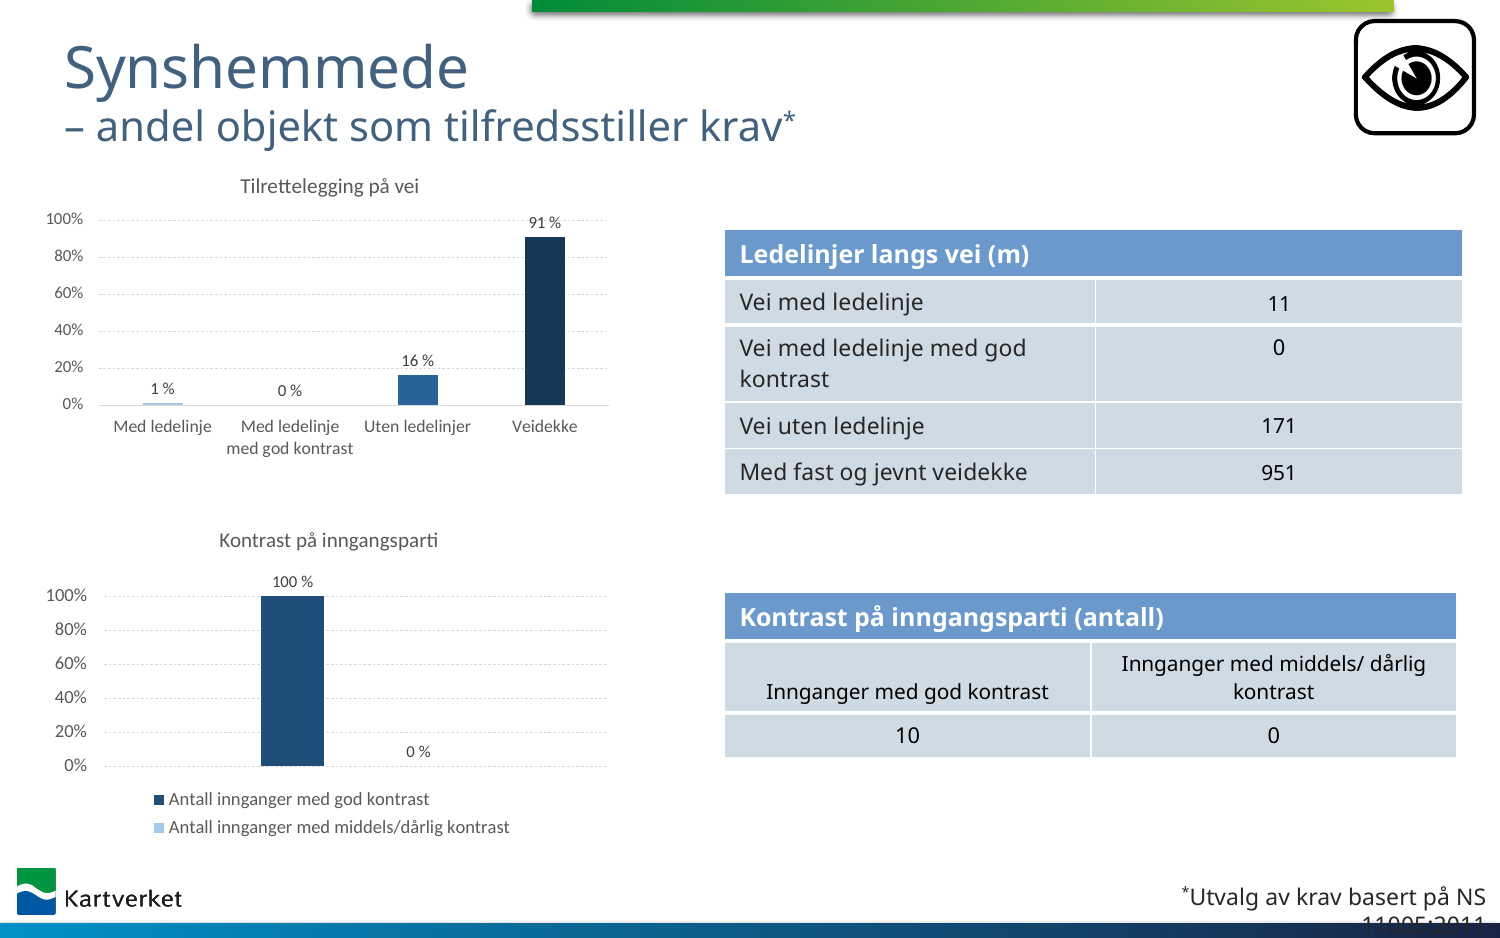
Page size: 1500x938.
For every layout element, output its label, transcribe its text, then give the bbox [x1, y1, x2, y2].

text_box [1355, 20, 1475, 134]
table_header Ledelinjer langs vei (m) [725, 230, 1462, 276]
table_cell Vei med ledelinje med god kontrast [725, 327, 1095, 401]
table_header Kontrast på inngangsparti (antall) [725, 593, 1456, 639]
table_cell Vei uten ledelinje [725, 403, 1095, 448]
table_cell 171 [1096, 403, 1462, 448]
table_cell 0 [1096, 327, 1462, 401]
table_cell Innganger med god kontrast [725, 643, 1090, 711]
table_cell 951 [1096, 449, 1462, 494]
picture [41, 166, 619, 492]
table_cell 10 [725, 715, 1090, 757]
table_cell 11 [1096, 280, 1462, 323]
table_cell Vei med ledelinje [725, 280, 1095, 323]
table_cell Med fast og jevnt veidekke [725, 449, 1095, 494]
picture [41, 520, 617, 846]
text_box *Utvalg av krav basert på NS 11005:2011 [1068, 873, 1500, 938]
table_cell Innganger med middels/ dårlig kontrast [1092, 643, 1456, 711]
table_cell 0 [1092, 715, 1456, 757]
text_box Synshemmede – andel objekt som tilfredsstiller krav* [49, 24, 1431, 158]
